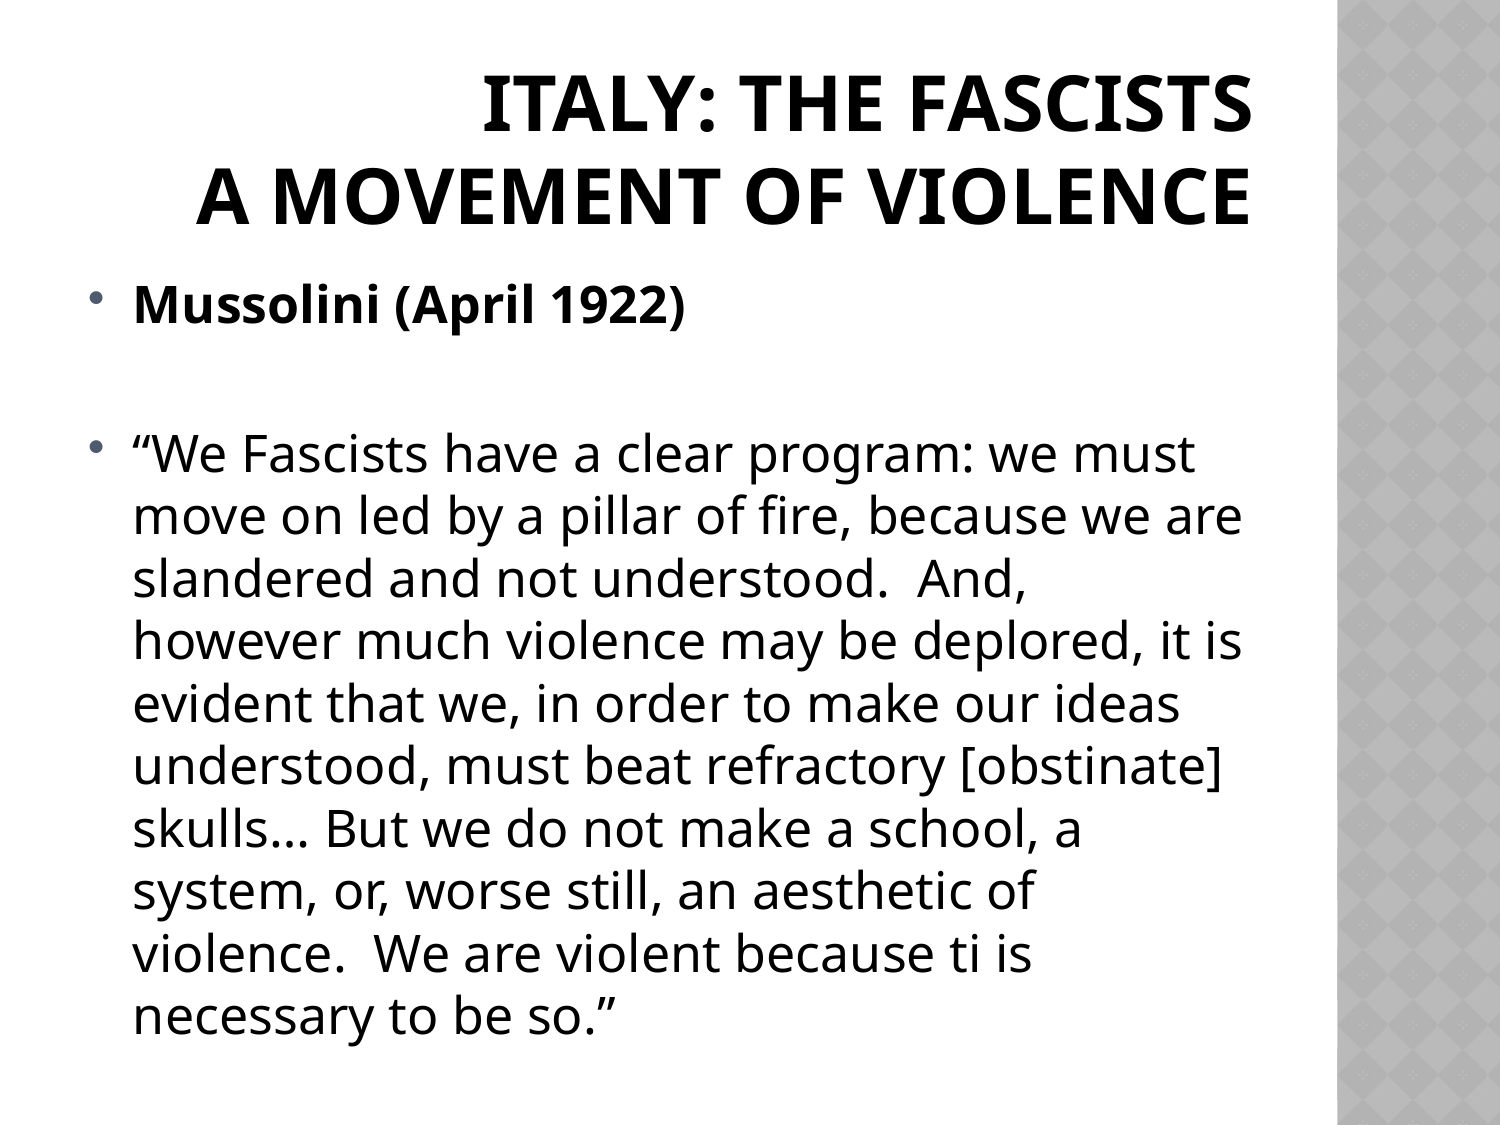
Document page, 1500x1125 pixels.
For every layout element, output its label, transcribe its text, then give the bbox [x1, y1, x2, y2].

title Italy: the fascists a movement of violence [75, 52, 1263, 240]
list Mussolini (April 1922) “We Fascists have a clear program: we must move on led by a pillar of fire, because we are slandered and not understood. And, however much violence may be deplored, it is evident that we, in order to make our ideas understood, must beat refractory [obstinate] skulls… But we do not make a school, a system, or, worse still, an aesthetic of violence. We are violent because ti is necessary to be so.” [75, 264, 1263, 1059]
